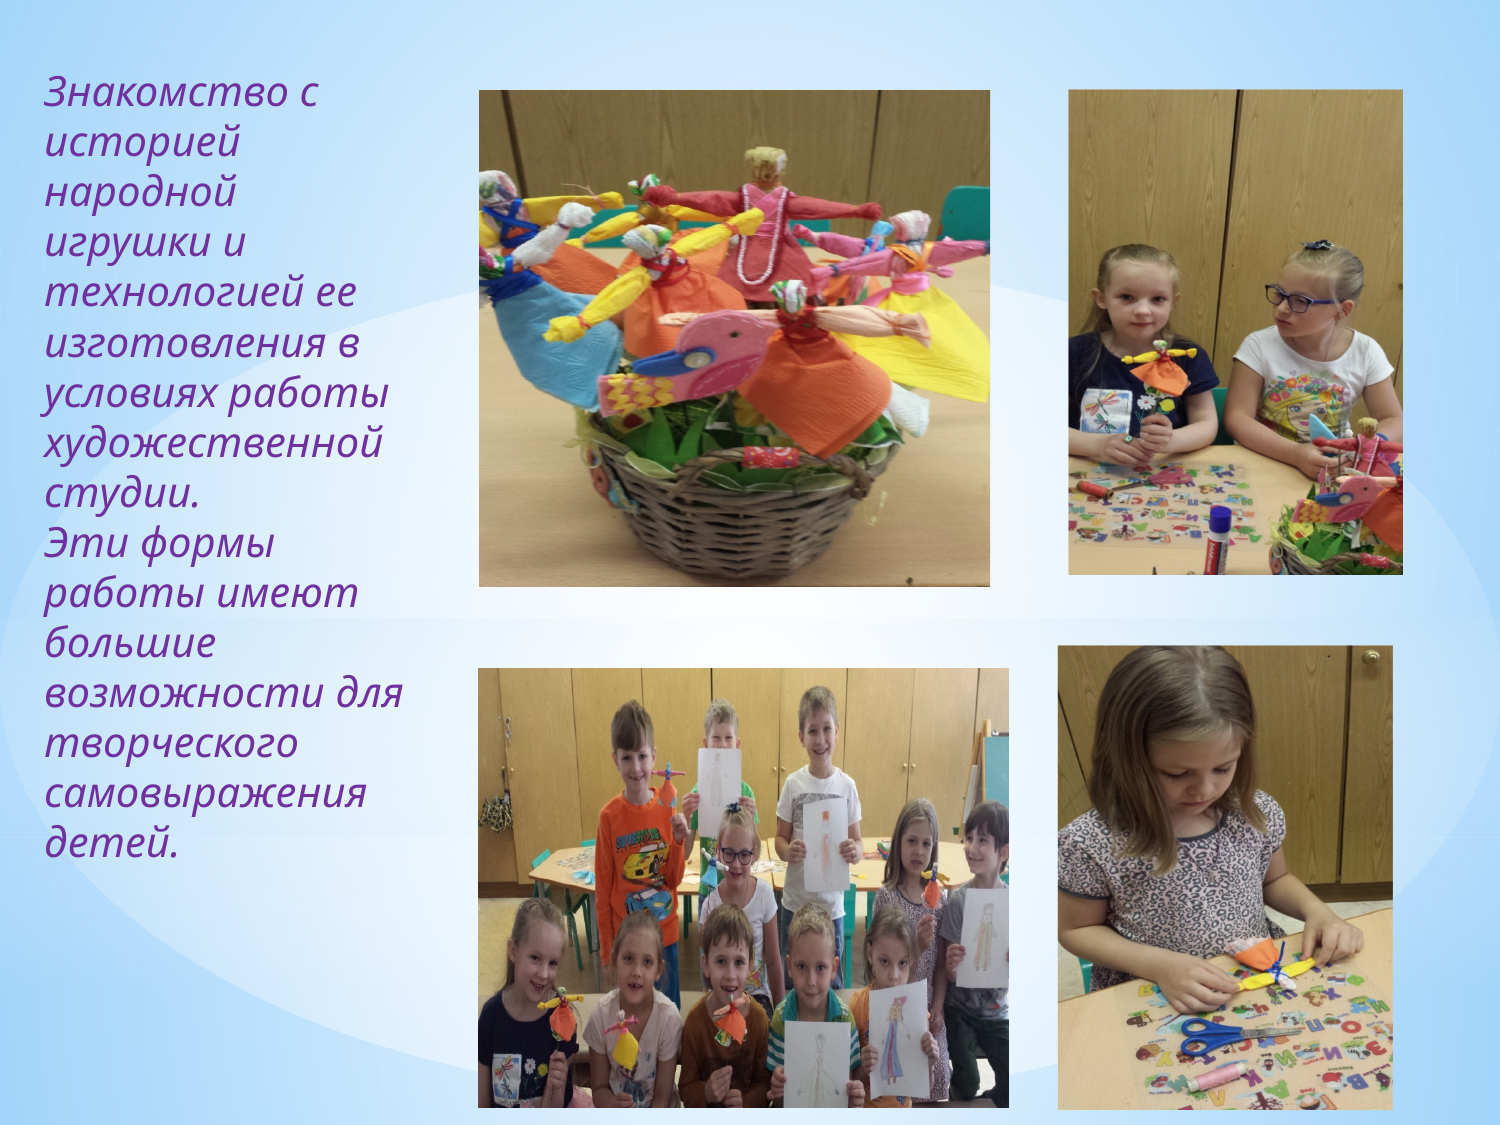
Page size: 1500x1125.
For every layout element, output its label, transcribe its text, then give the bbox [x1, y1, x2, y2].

picture [478, 646, 1457, 1110]
text_box Знакомство с историей народной игрушки и технологией ее изготовления в условиях работы художественной студии. Эти формы работы имеют большие возможности для творческого самовыражения детей. [29, 57, 426, 1098]
picture [993, 90, 1479, 575]
picture [479, 81, 991, 595]
